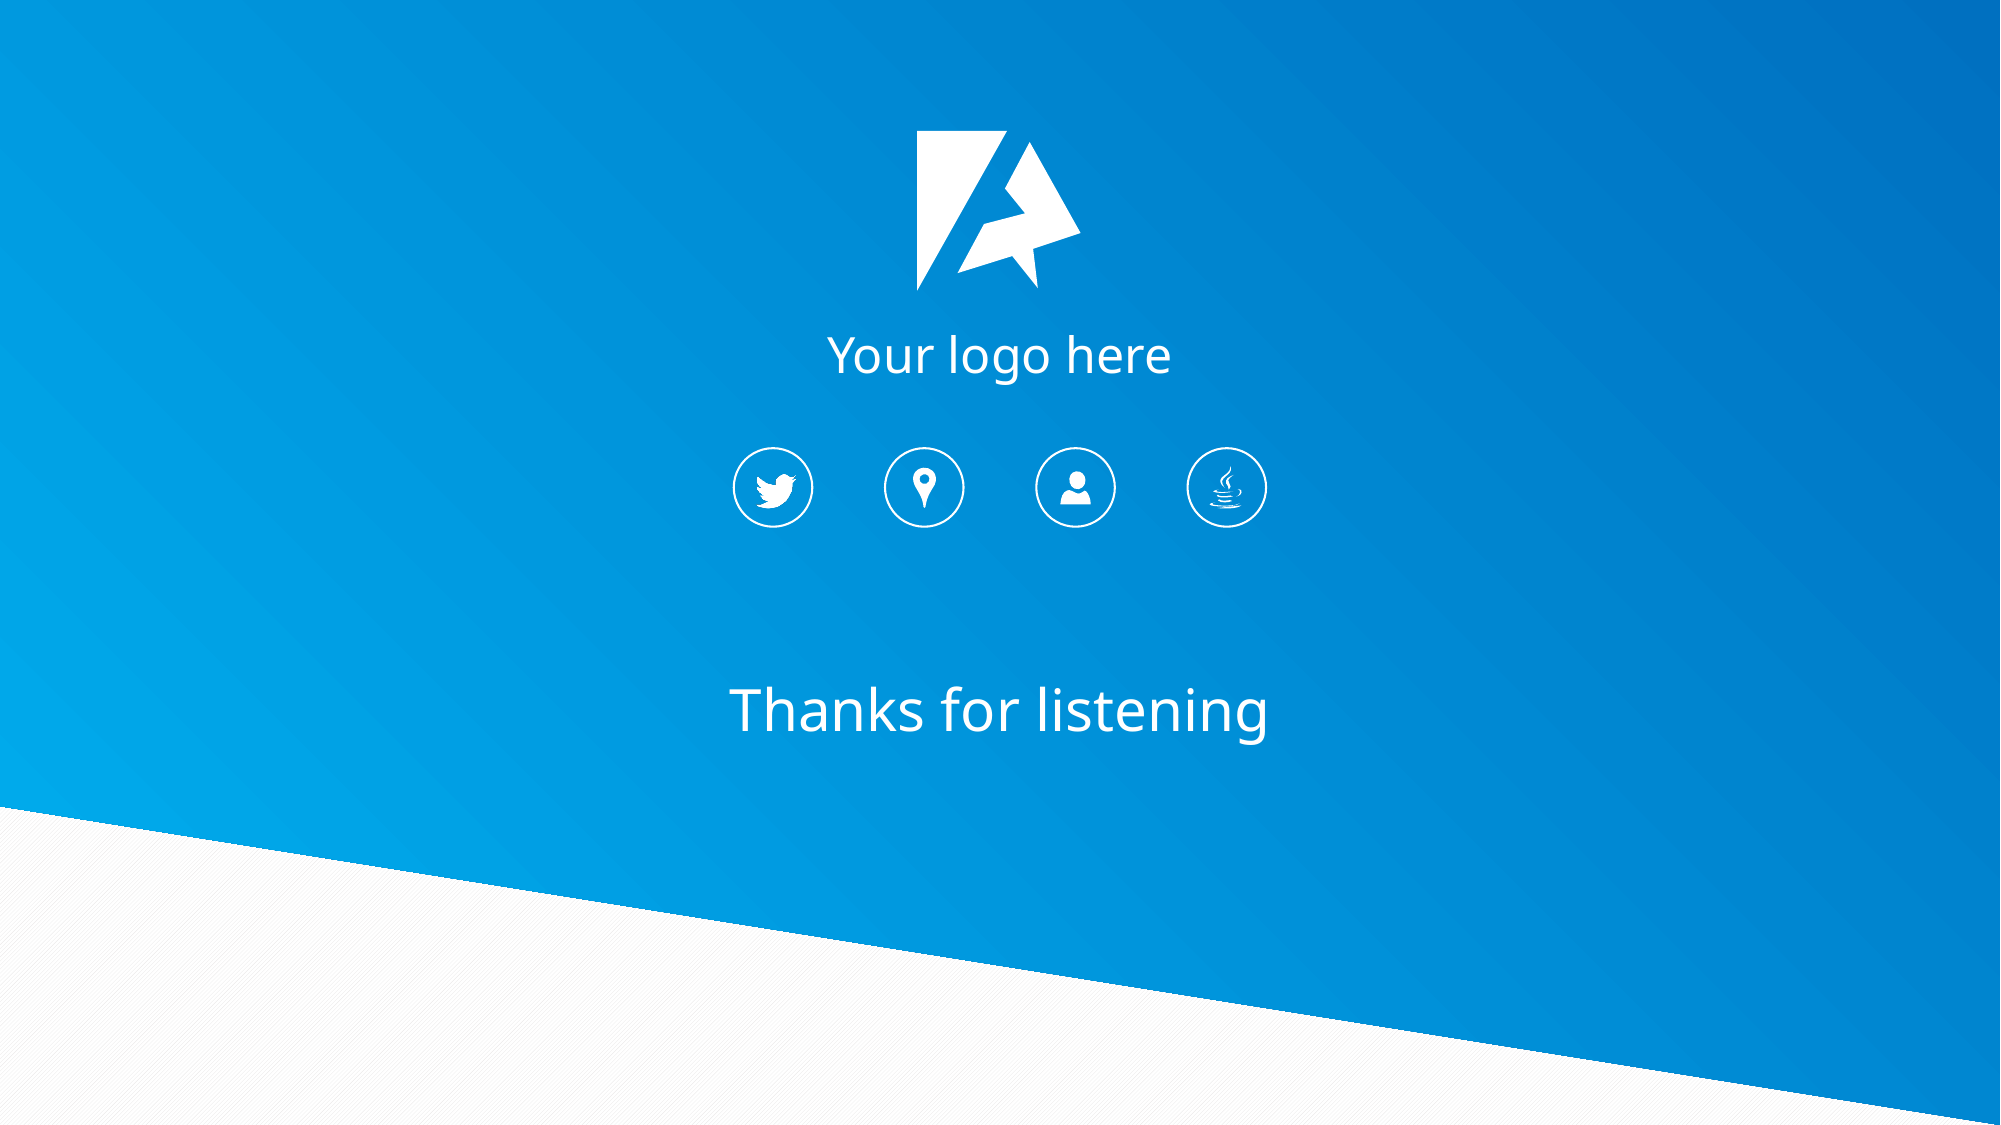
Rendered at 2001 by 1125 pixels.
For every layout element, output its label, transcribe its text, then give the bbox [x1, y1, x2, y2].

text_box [817, 130, 1182, 393]
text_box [733, 448, 1267, 527]
text_box Thanks for listening [714, 665, 1285, 751]
